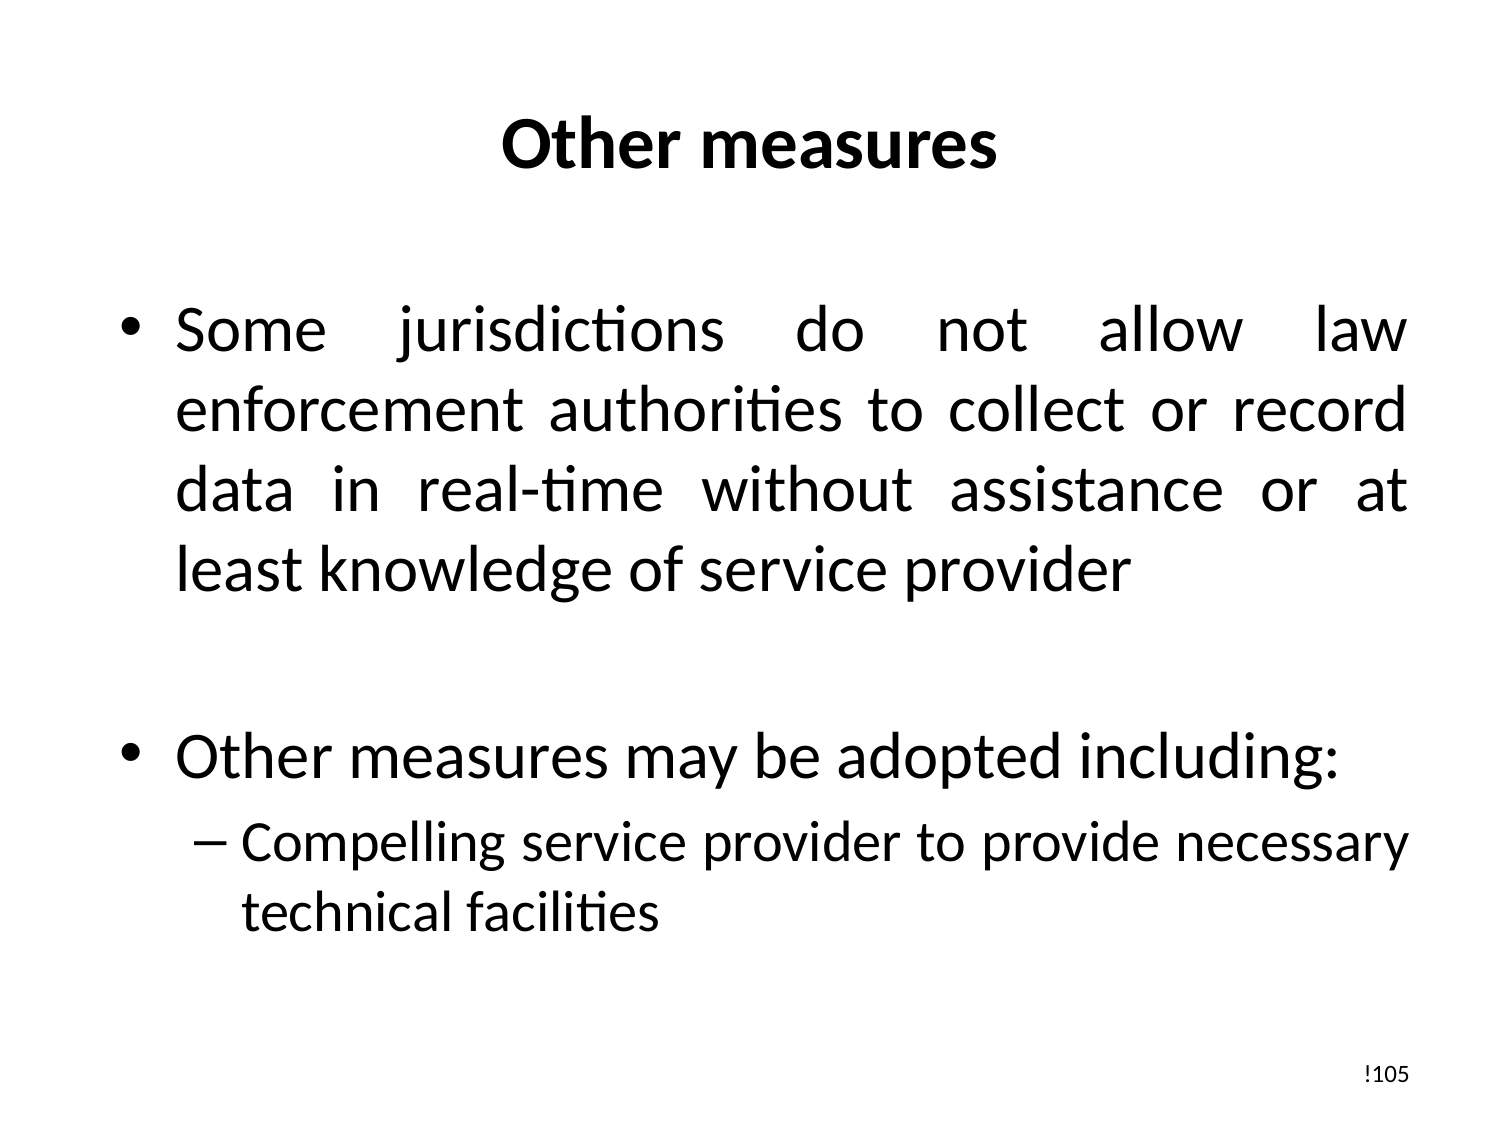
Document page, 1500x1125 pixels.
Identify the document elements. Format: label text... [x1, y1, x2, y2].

slide_number !105 [1074, 1042, 1425, 1103]
title Other measures [74, 44, 1426, 233]
list Some jurisdictions do not allow law enforcement authorities to collect or record data in real-time without assistance or at least knowledge of service provider Other measures may be adopted including: Compelling service provider to provide necessary technical facilities [103, 277, 1426, 1021]
